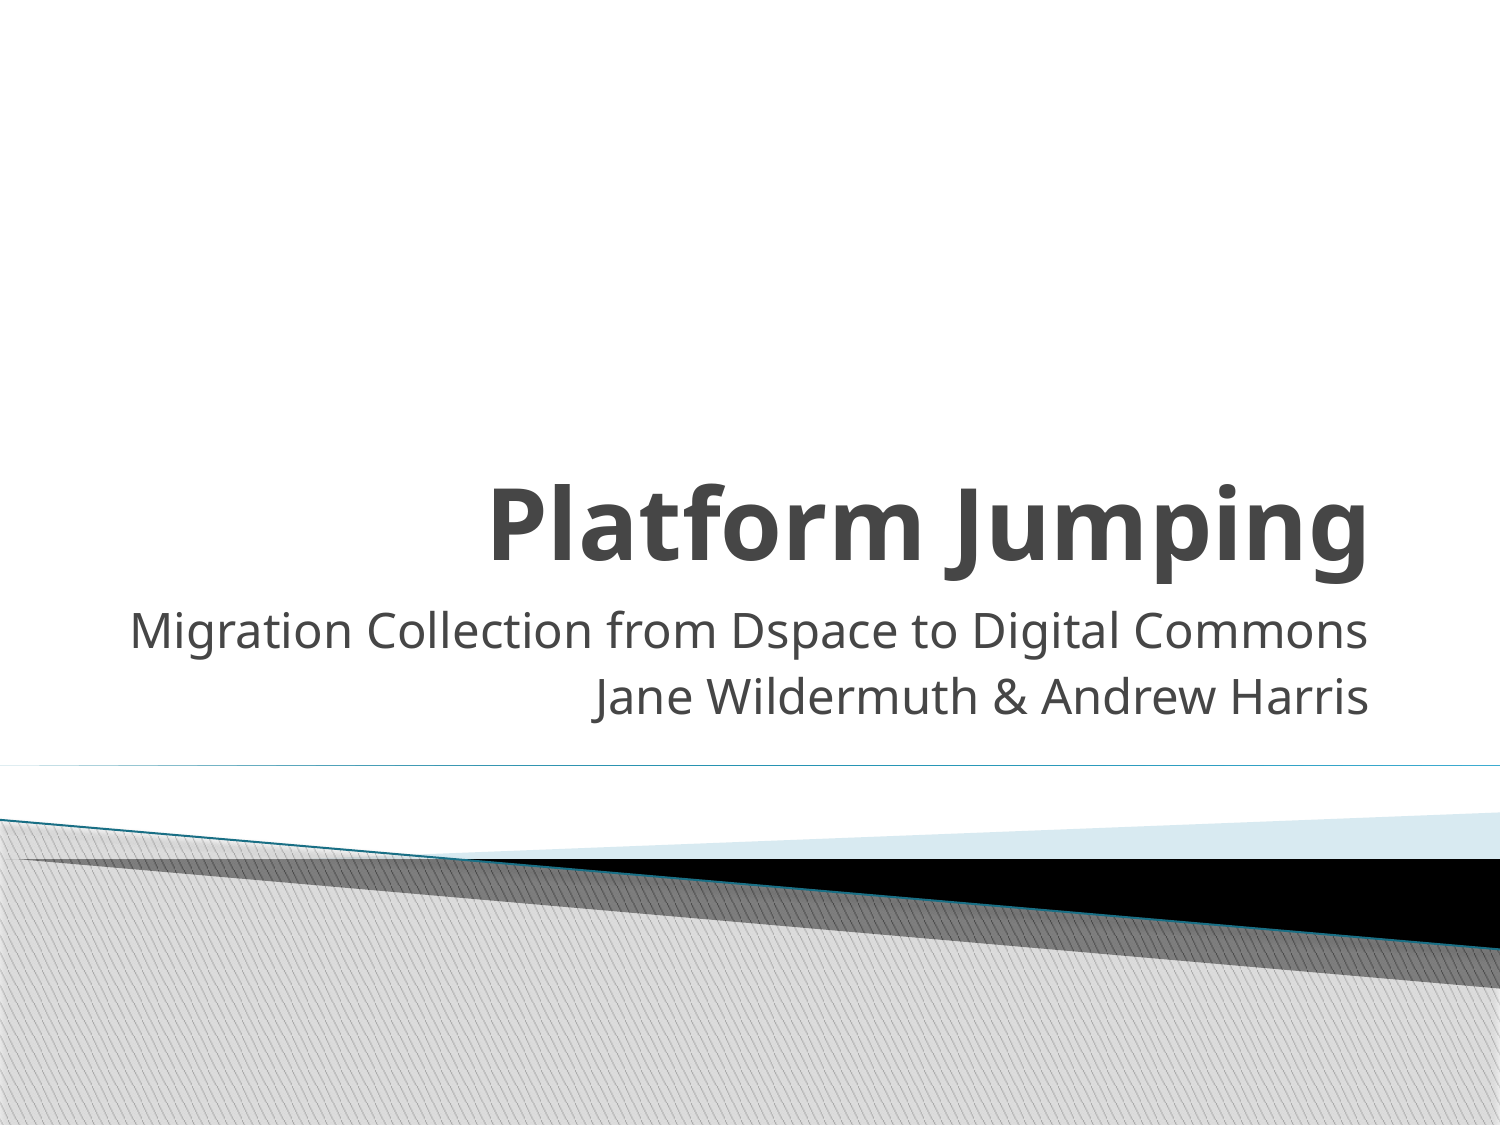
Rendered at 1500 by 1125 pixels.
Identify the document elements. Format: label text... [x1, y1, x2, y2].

subtitle Migration Collection from Dspace to Digital Commons Jane Wildermuth & Andrew Harris [112, 592, 1388, 790]
title Platform Jumping [112, 287, 1388, 588]
picture [5, 859, 1500, 989]
